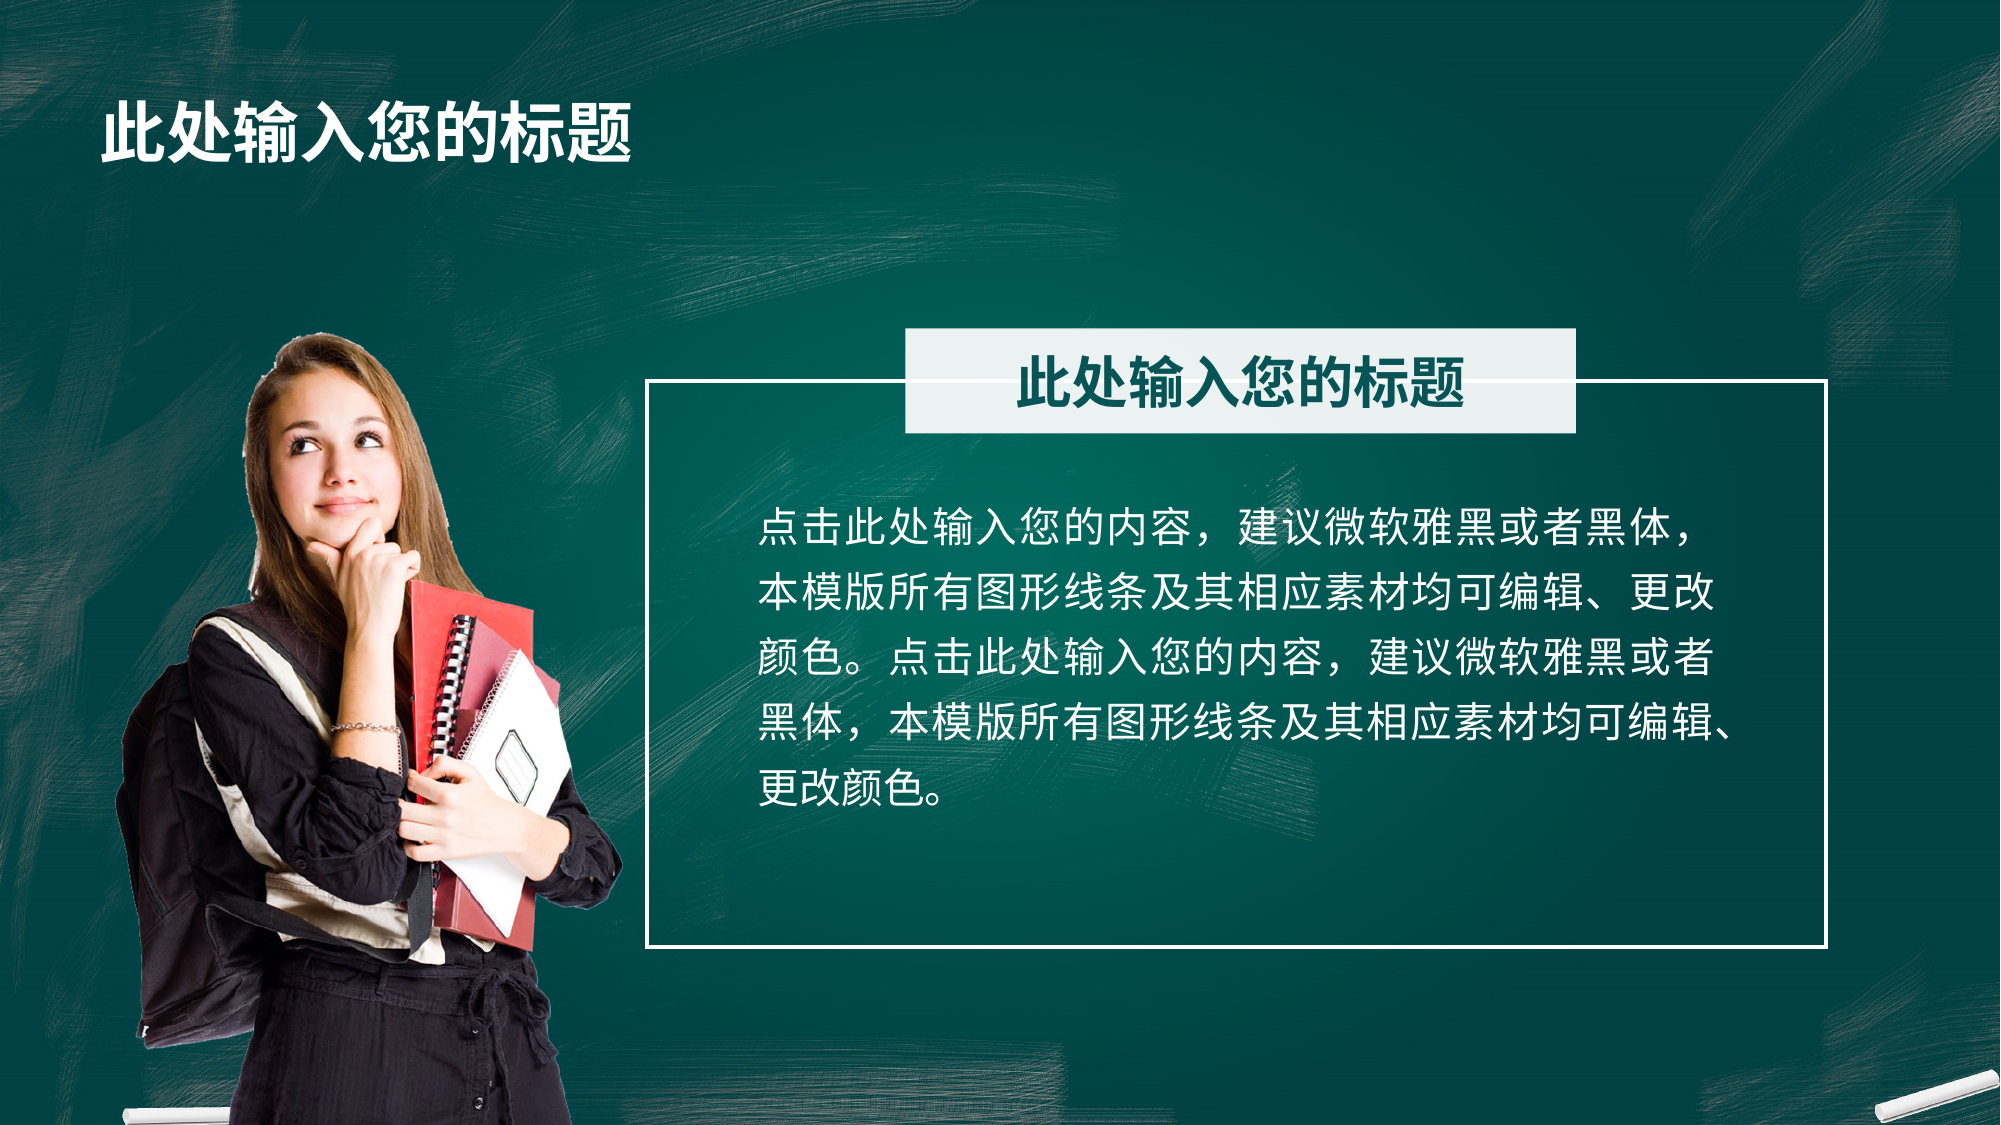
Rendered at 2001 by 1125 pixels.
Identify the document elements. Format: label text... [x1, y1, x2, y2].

title 此处输入您的标题 [84, 56, 1929, 216]
text_box [646, 381, 1827, 948]
text_box 点击此处输入您的内容，建议微软雅黑或者黑体，本模版所有图形线条及其相应素材均可编辑、更改颜色。点击此处输入您的内容，建议微软雅黑或者黑体，本模版所有图形线条及其相应素材均可编辑、更改颜色。 [757, 486, 1716, 869]
picture [0, 0, 2000, 1125]
text_box 此处输入您的标题 [905, 328, 1576, 434]
